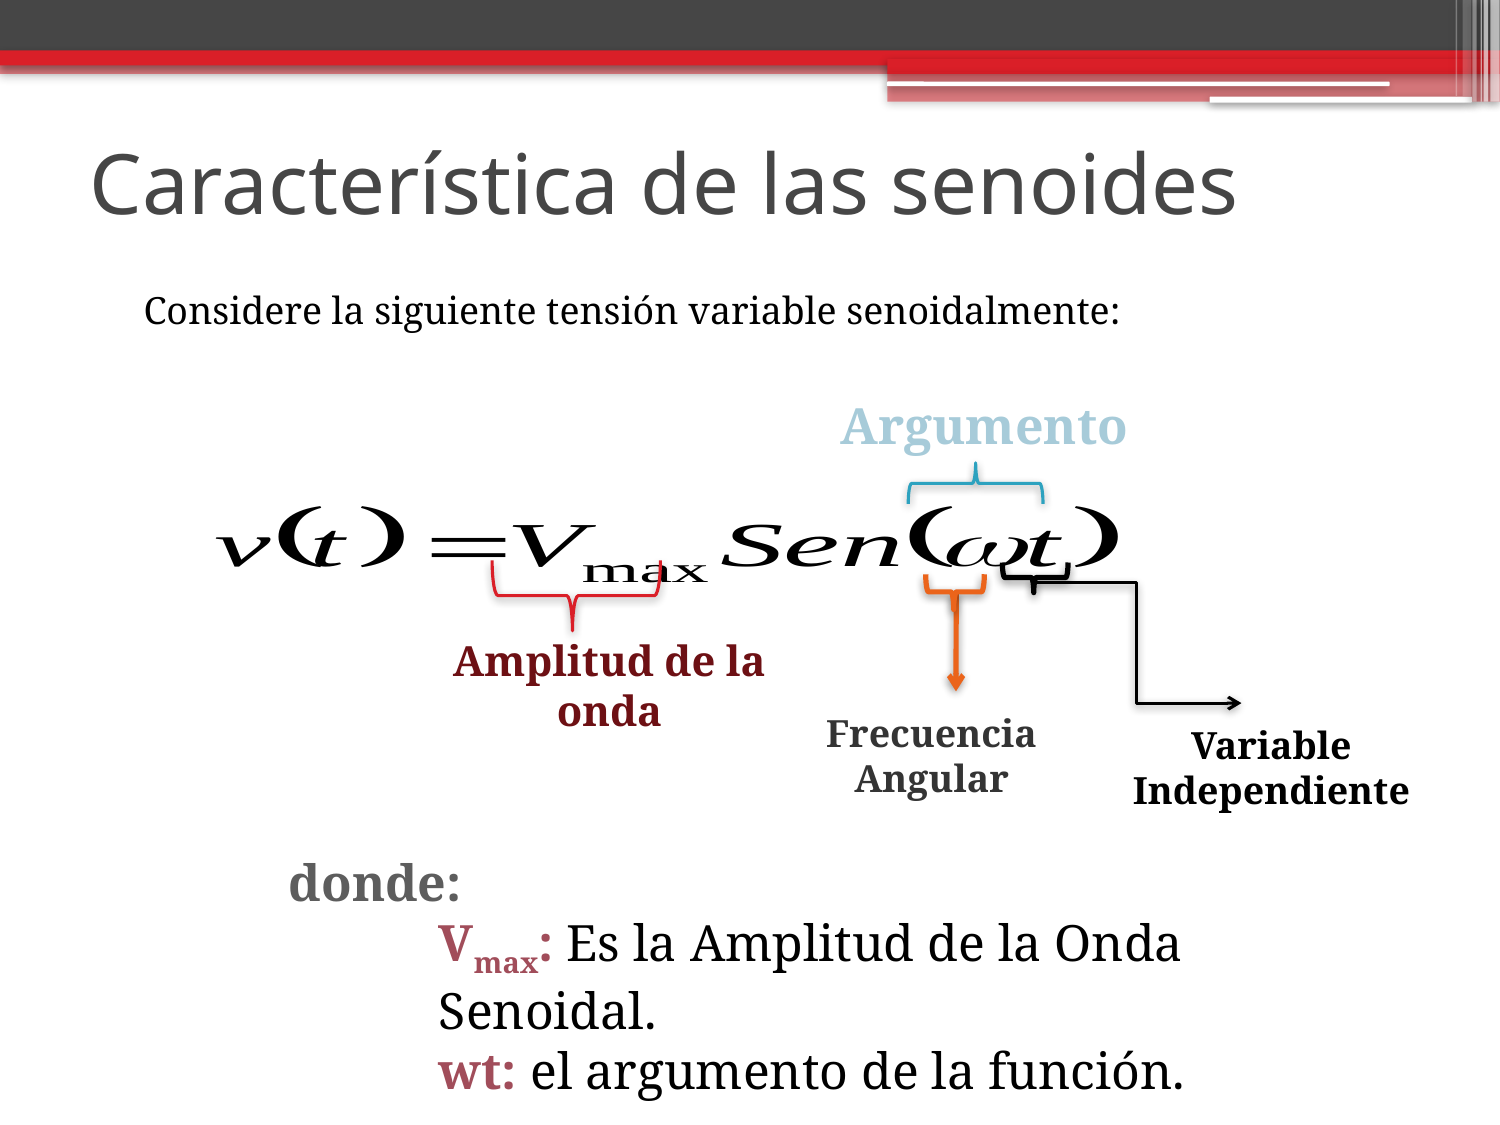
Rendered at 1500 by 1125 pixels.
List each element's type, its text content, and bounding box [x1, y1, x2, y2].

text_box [925, 573, 985, 692]
title Característica de las senoides [75, 93, 1425, 270]
text_box Amplitud de la onda [433, 627, 786, 743]
text_box Argumento [808, 386, 1161, 462]
text_box Variable Independiente [1113, 714, 1430, 820]
text_box Frecuencia Angular [773, 703, 1090, 808]
text_box Considere la siguiente tensión variable senoidalmente: [128, 279, 1301, 339]
text_box [906, 462, 1045, 500]
text_box [569, 607, 576, 627]
text_box donde: Vmax: Es la Amplitud de la Onda Senoidal. wt: el argumento de la función. [199, 843, 1348, 1107]
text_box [1002, 562, 1242, 704]
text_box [197, 503, 1121, 598]
